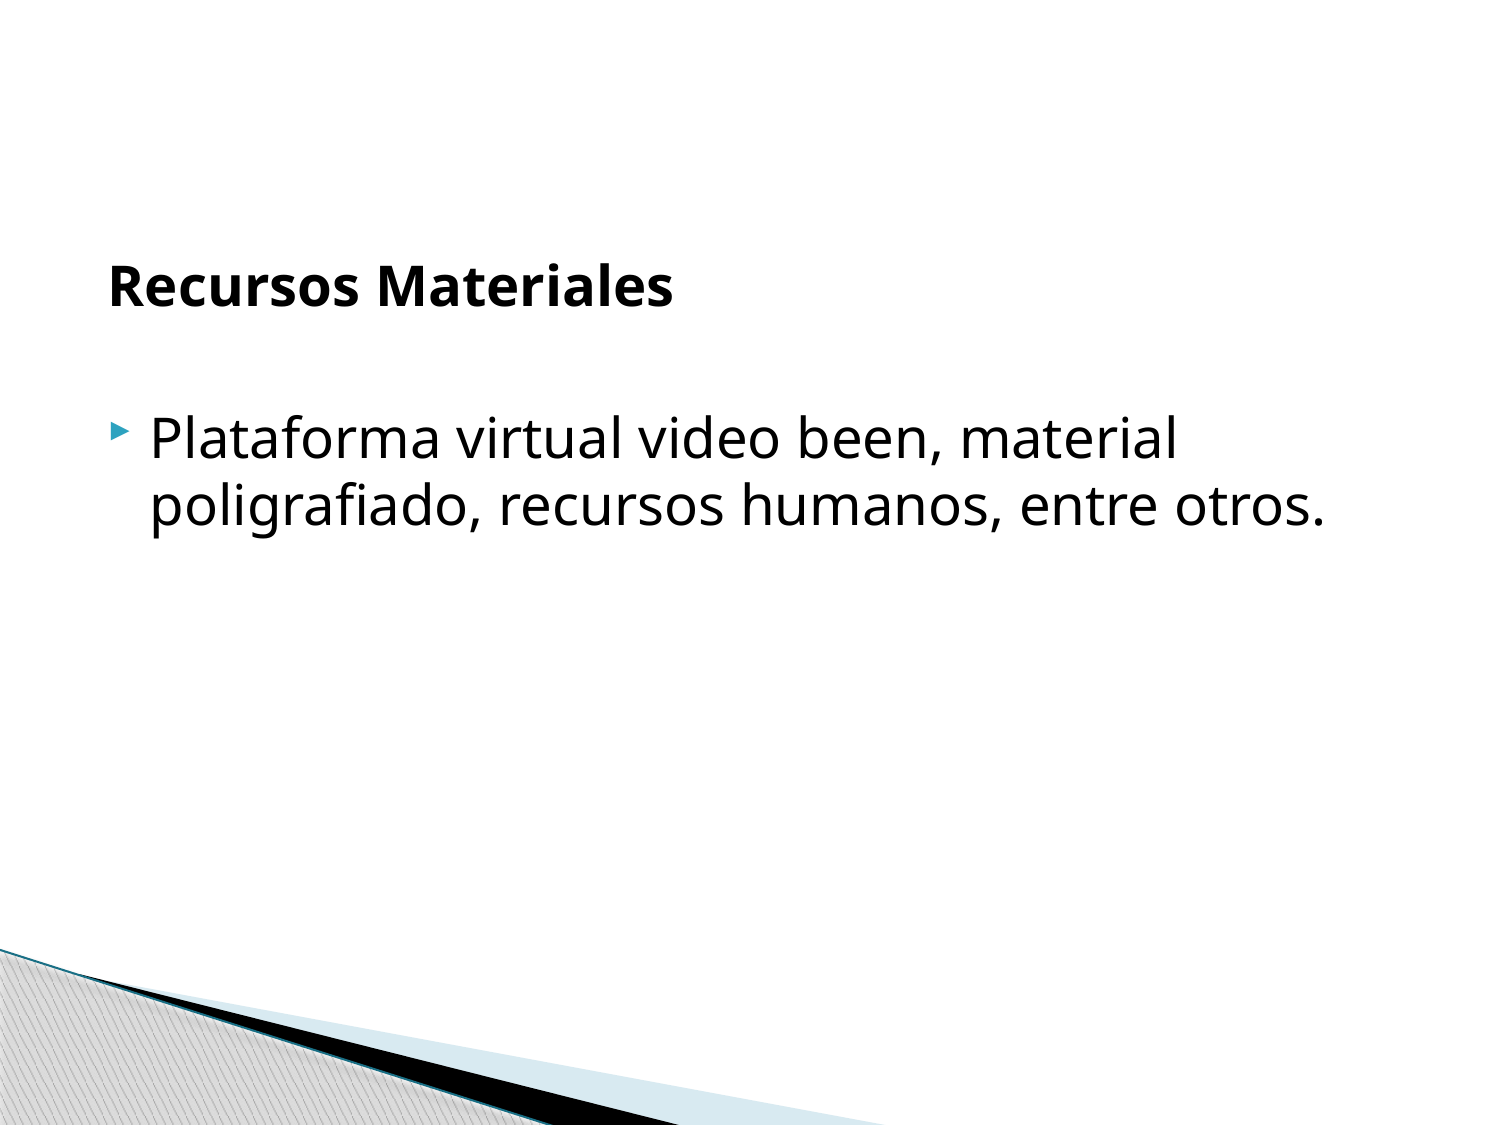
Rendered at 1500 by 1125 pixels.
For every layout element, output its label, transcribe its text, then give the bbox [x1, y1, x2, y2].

list Recursos Materiales Plataforma virtual video been, material poligrafiado, recursos humanos, entre otros. [75, 243, 1425, 986]
